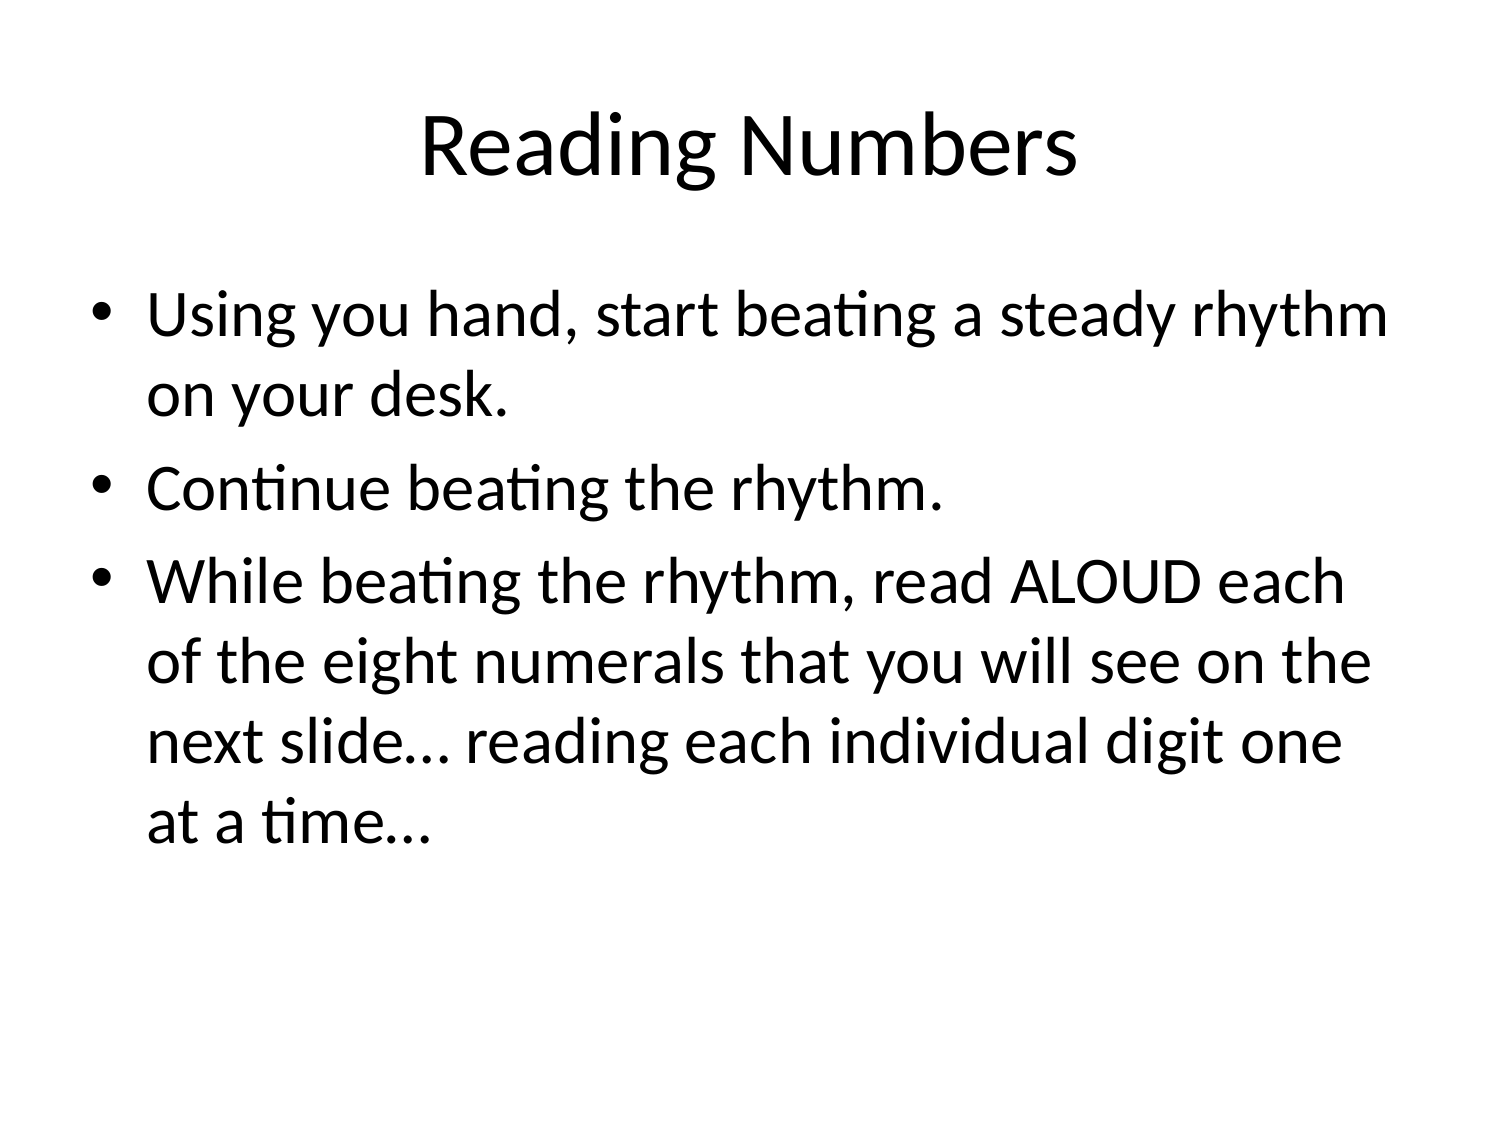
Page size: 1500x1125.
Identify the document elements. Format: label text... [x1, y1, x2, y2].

list Using you hand, start beating a steady rhythm on your desk. Continue beating the rhythm. While beating the rhythm, read ALOUD each of the eight numerals that you will see on the next slide… reading each individual digit one at a time… [75, 262, 1425, 1005]
title Reading Numbers [75, 45, 1425, 233]
